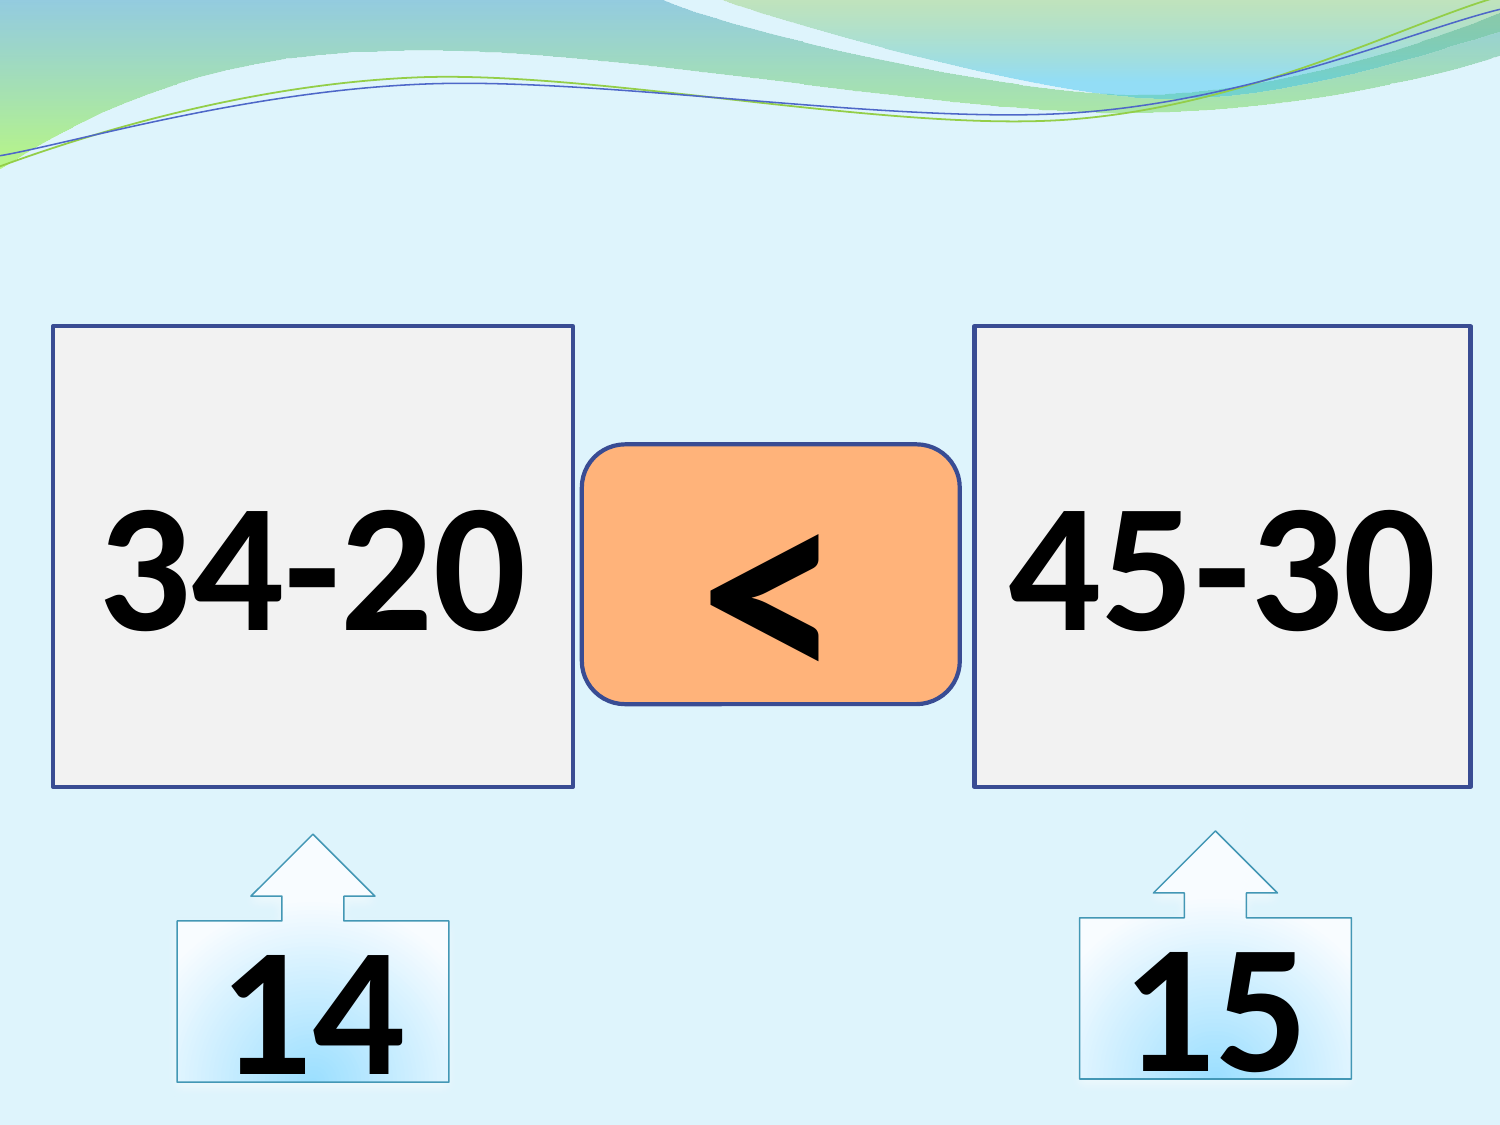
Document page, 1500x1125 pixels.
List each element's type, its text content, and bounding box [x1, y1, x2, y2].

text_box 14 [176, 833, 450, 1083]
text_box < [579, 442, 962, 707]
text_box 45-30 [972, 324, 1473, 789]
text_box 34-20 [51, 324, 575, 789]
text_box 15 [1078, 830, 1353, 1080]
